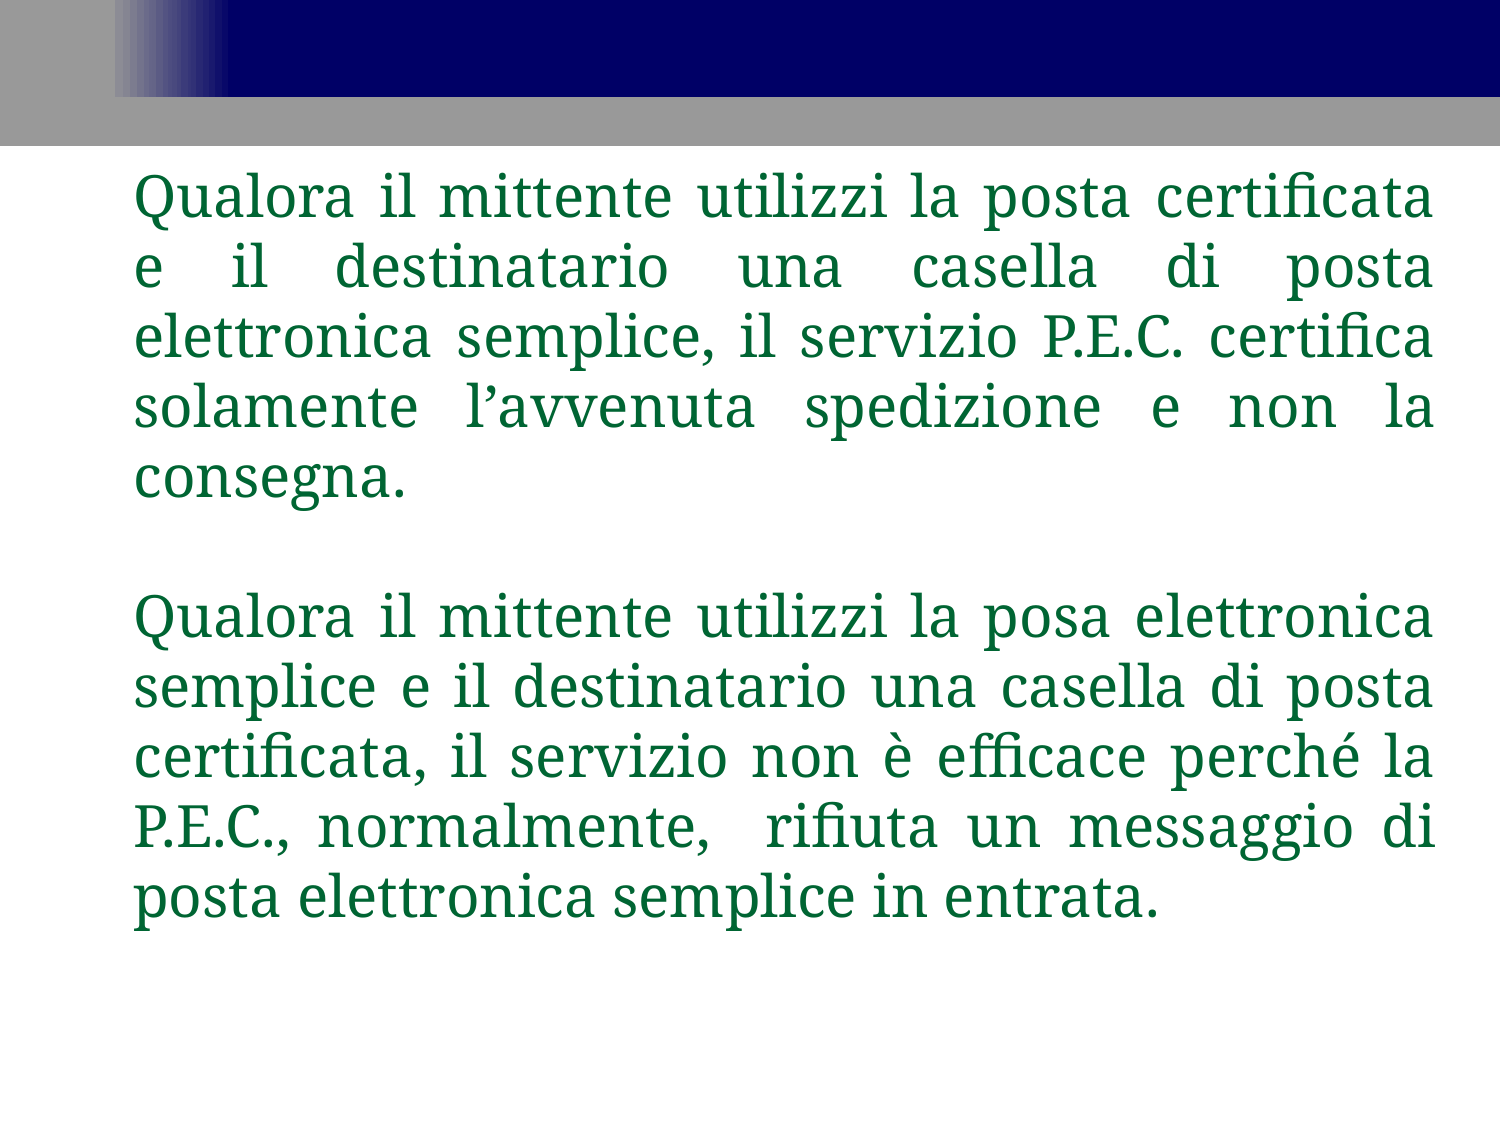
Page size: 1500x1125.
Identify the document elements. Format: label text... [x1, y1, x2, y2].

picture [0, 0, 1500, 1125]
text_box Qualora il mittente utilizzi la posta certificata e il destinatario una casella di posta elettronica semplice, il servizio P.E.C. certifica solamente l’avvenuta spedizione e non la consegna. Qualora il mittente utilizzi la posa elettronica semplice e il destinatario una casella di posta certificata, il servizio non è efficace perché la P.E.C., normalmente, rifiuta un messaggio di posta elettronica semplice in entrata. [45, 152, 1452, 937]
text_box [93, 0, 1500, 129]
